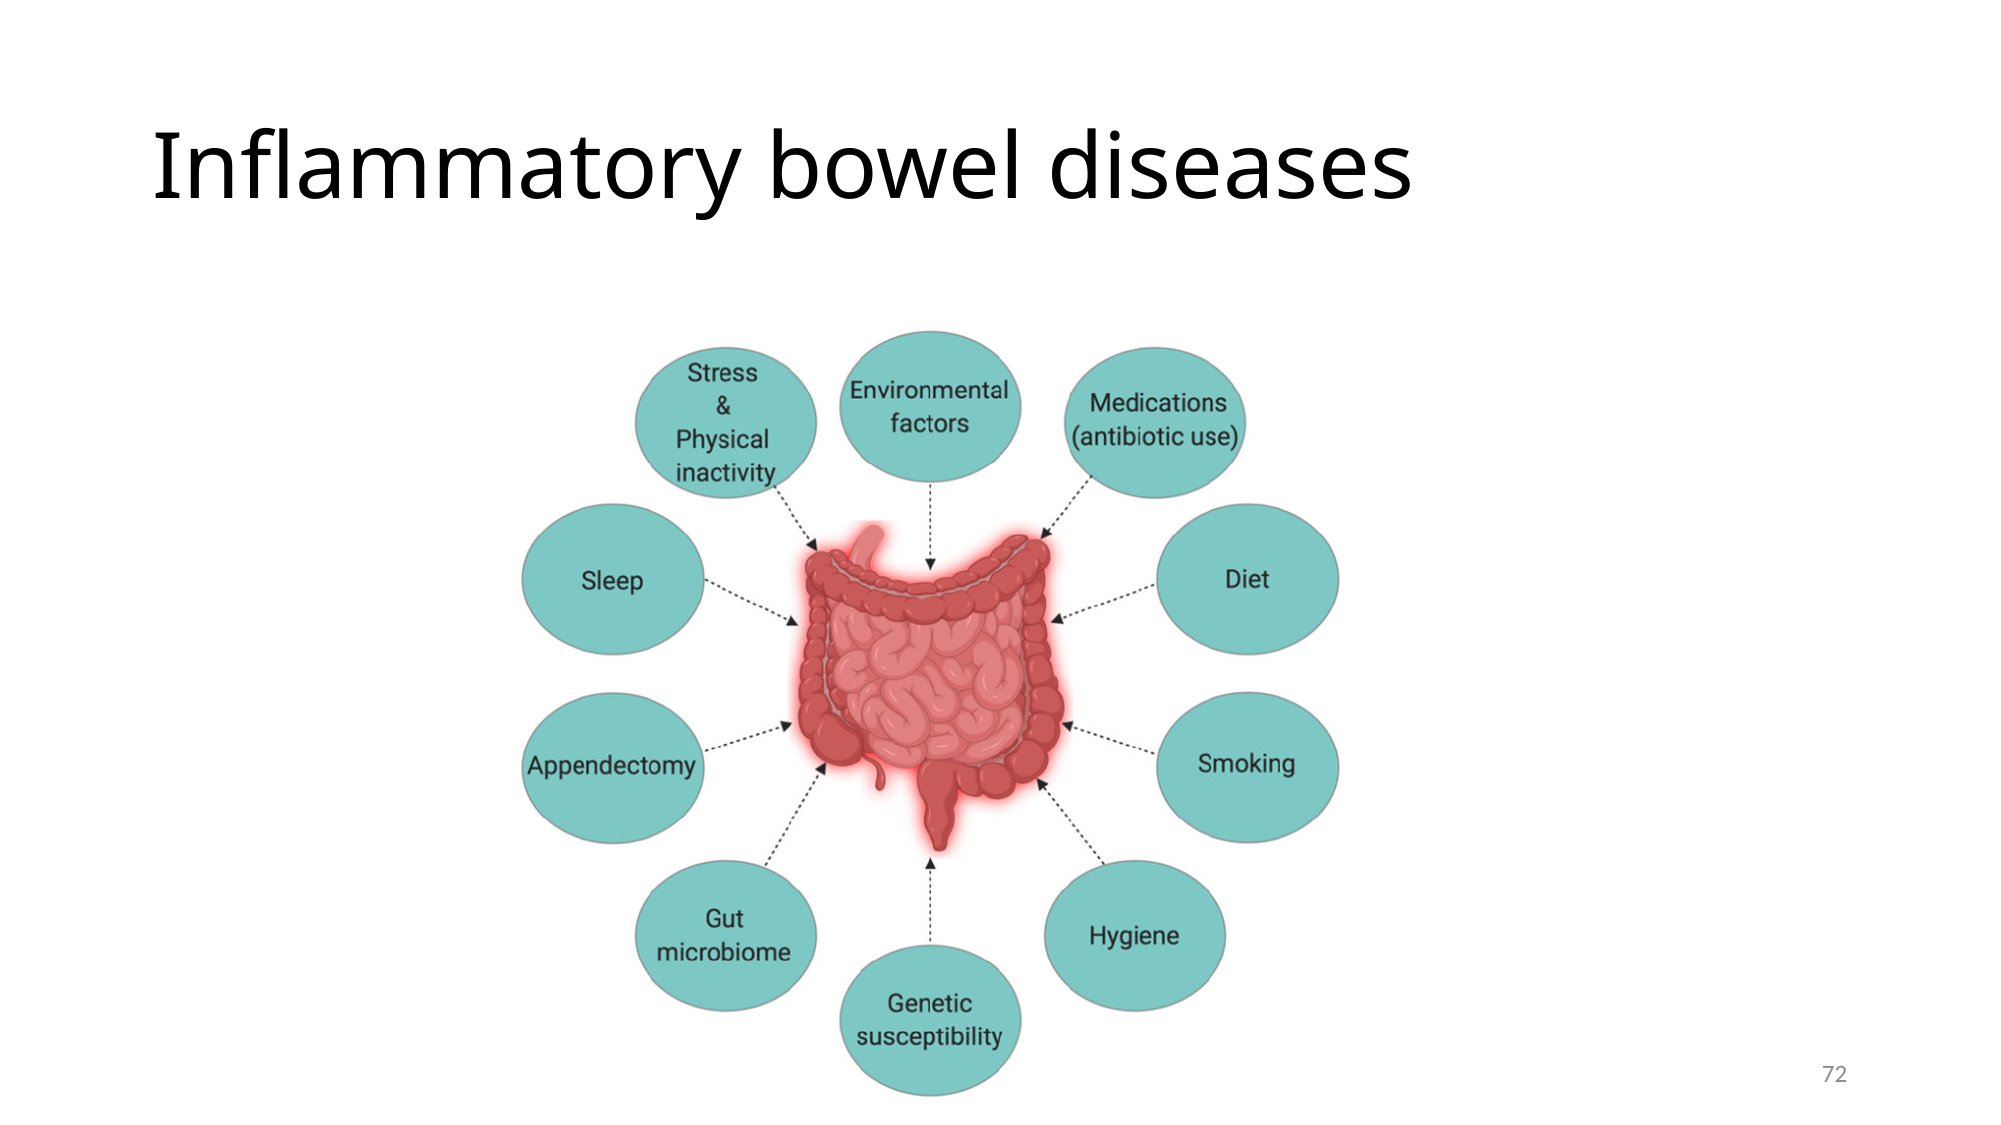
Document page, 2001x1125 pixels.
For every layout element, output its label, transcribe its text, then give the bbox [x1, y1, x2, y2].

title Inflammatory bowel diseases [137, 59, 1863, 278]
picture [511, 321, 1349, 1103]
slide_number 72 [1412, 1042, 1863, 1103]
